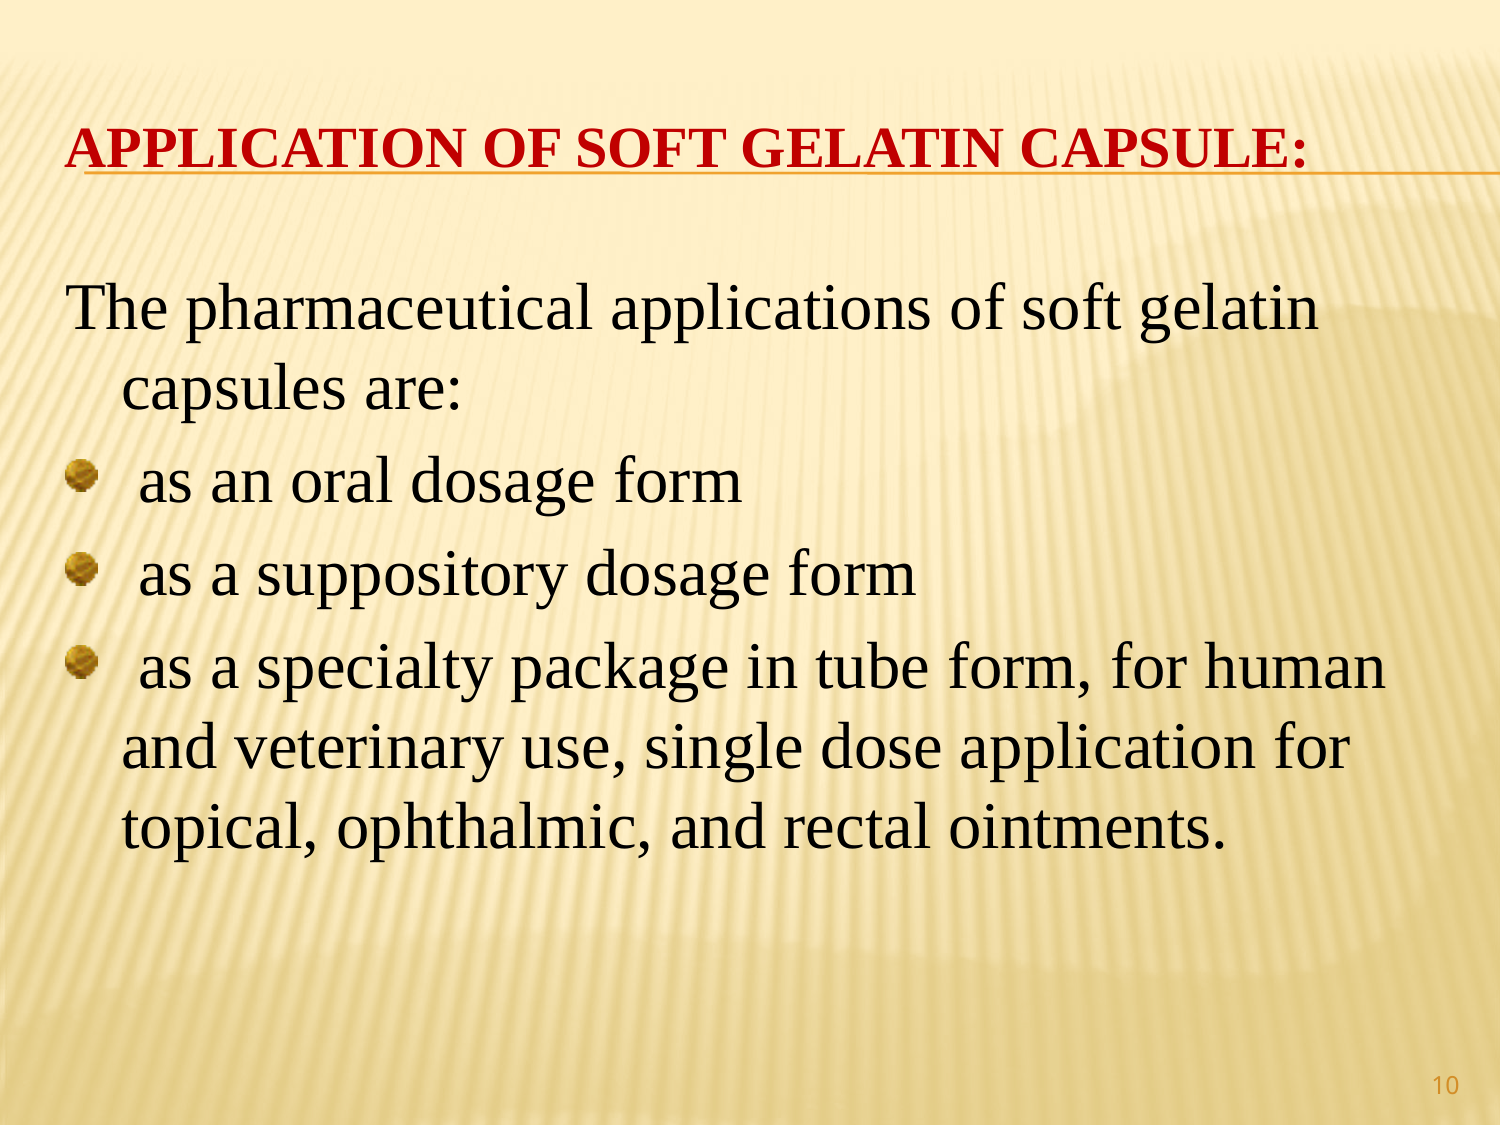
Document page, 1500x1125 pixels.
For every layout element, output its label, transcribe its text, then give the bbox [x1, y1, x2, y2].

picture [65, 552, 98, 586]
slide_number 10 [1350, 1061, 1475, 1103]
list The pharmaceutical applications of soft gelatin capsules are: as an oral dosage form as a suppository dosage form as a specialty package in tube form, for human and veterinary use, single dose application for topical, ophthalmic, and rectal ointments. [50, 254, 1475, 998]
picture [65, 645, 98, 679]
picture [65, 459, 98, 492]
title APPLICATION OF SOFT GELATIN CAPSULE: [50, 75, 1475, 213]
